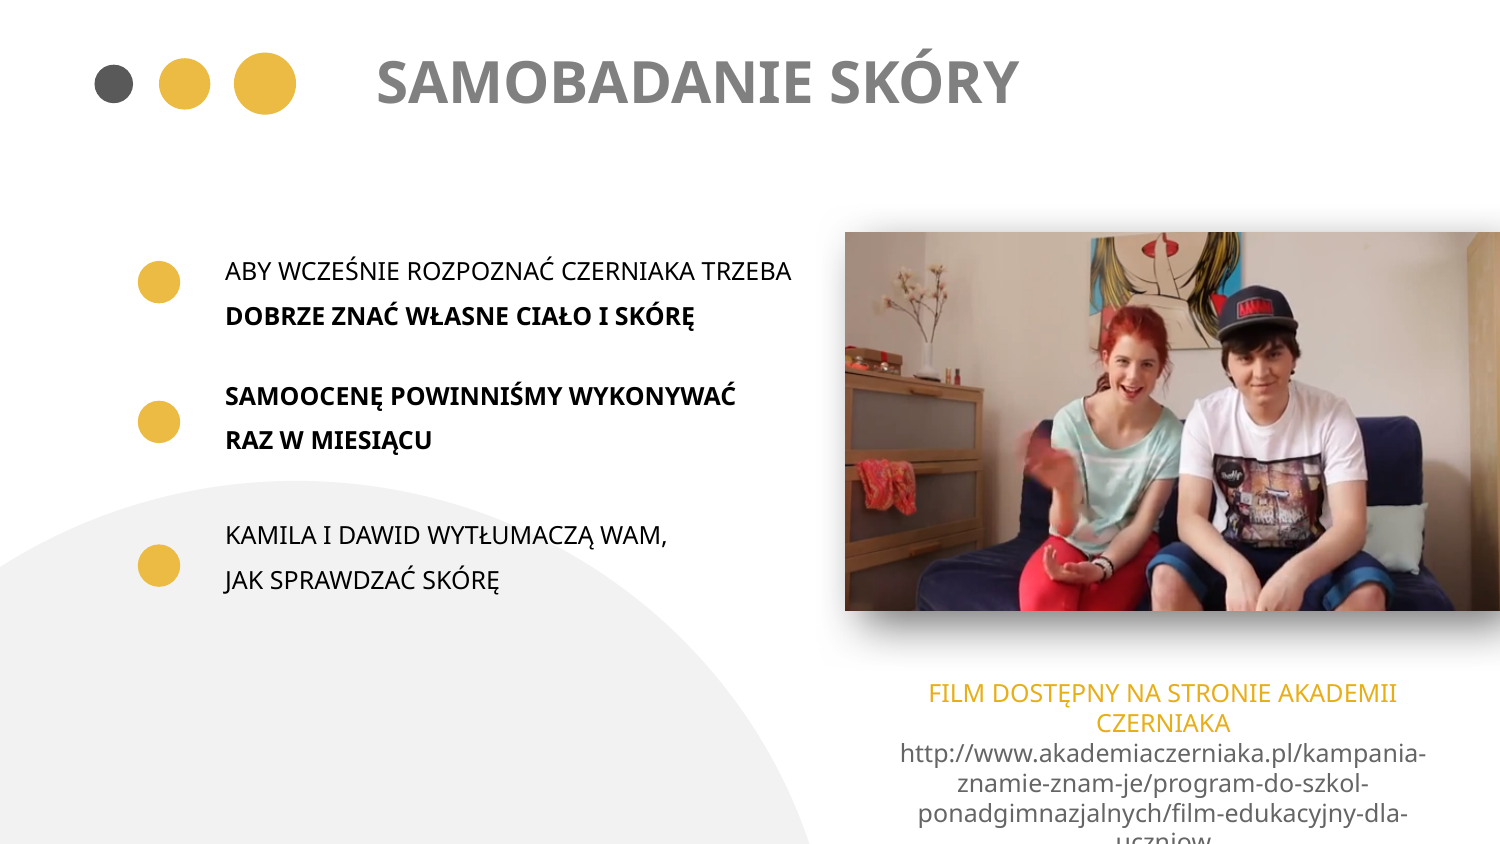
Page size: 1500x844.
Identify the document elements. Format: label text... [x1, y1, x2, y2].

text_box [0, 485, 812, 844]
text_box [135, 258, 183, 306]
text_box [94, 30, 1392, 129]
list ABY WCZEŚNIE ROZPOZNAĆ CZERNIAKA TRZEBA DOBRZE ZNAĆ WŁASNE CIAŁO I SKÓRĘ SAMOOCENĘ POWINNIŚMY WYKONYWAĆ RAZ W MIESIĄCU KAMILA I DAWID WYTŁUMACZĄ WAM, JAK SPRAWDZAĆ SKÓRĘ [210, 232, 824, 718]
text_box [135, 542, 183, 589]
picture [845, 232, 1500, 612]
text_box FILM DOSTĘPNY NA STRONIE AKADEMII CZERNIAKA http://www.akademiaczerniaka.pl/kampania-znamie-znam-je/program-do-szkol-ponadgimnazjalnych/film-edukacyjny-dla-uczniow [856, 669, 1471, 844]
text_box [135, 398, 183, 446]
